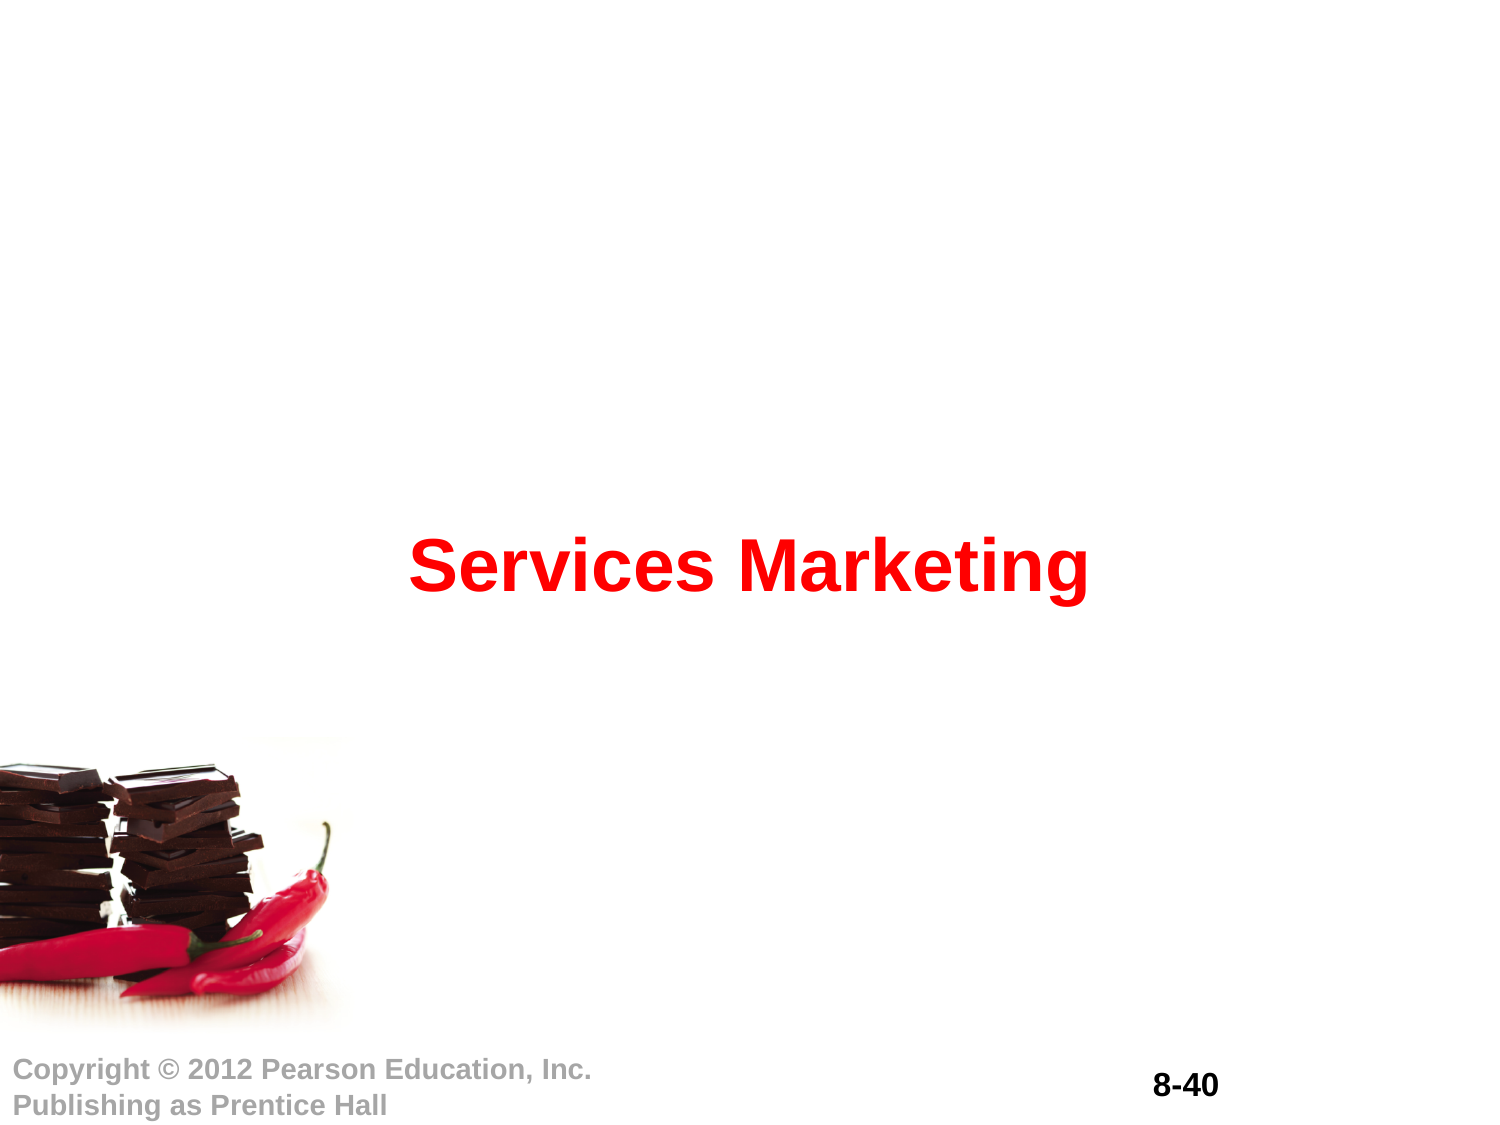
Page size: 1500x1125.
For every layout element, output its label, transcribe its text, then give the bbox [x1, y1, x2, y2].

picture [0, 737, 361, 1038]
title Services Marketing [112, 474, 1388, 663]
